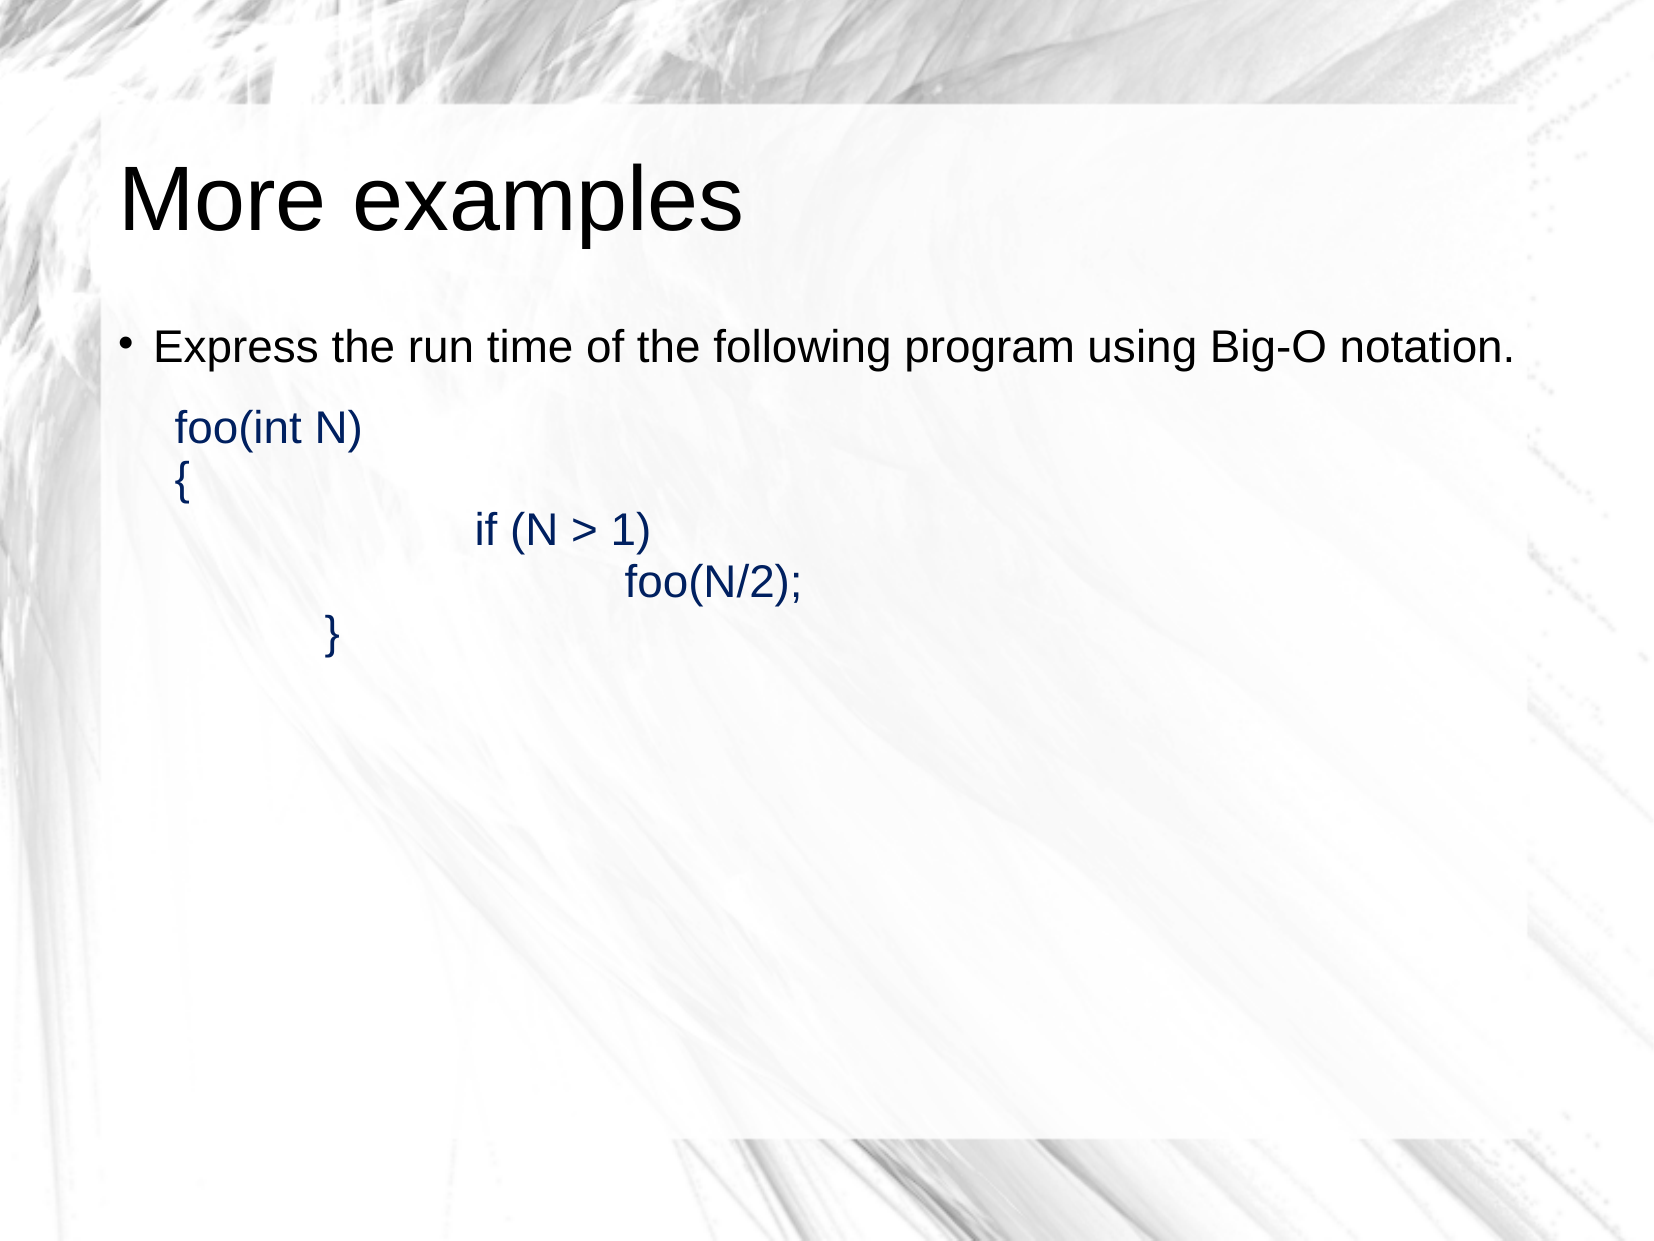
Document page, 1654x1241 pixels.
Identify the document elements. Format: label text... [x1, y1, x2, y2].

picture [0, 0, 1654, 1241]
list Express the run time of the following program using Big-O notation. foo(int N) { if (N > 1) foo(N/2); } [118, 319, 1571, 1109]
title More examples [118, 112, 1506, 281]
